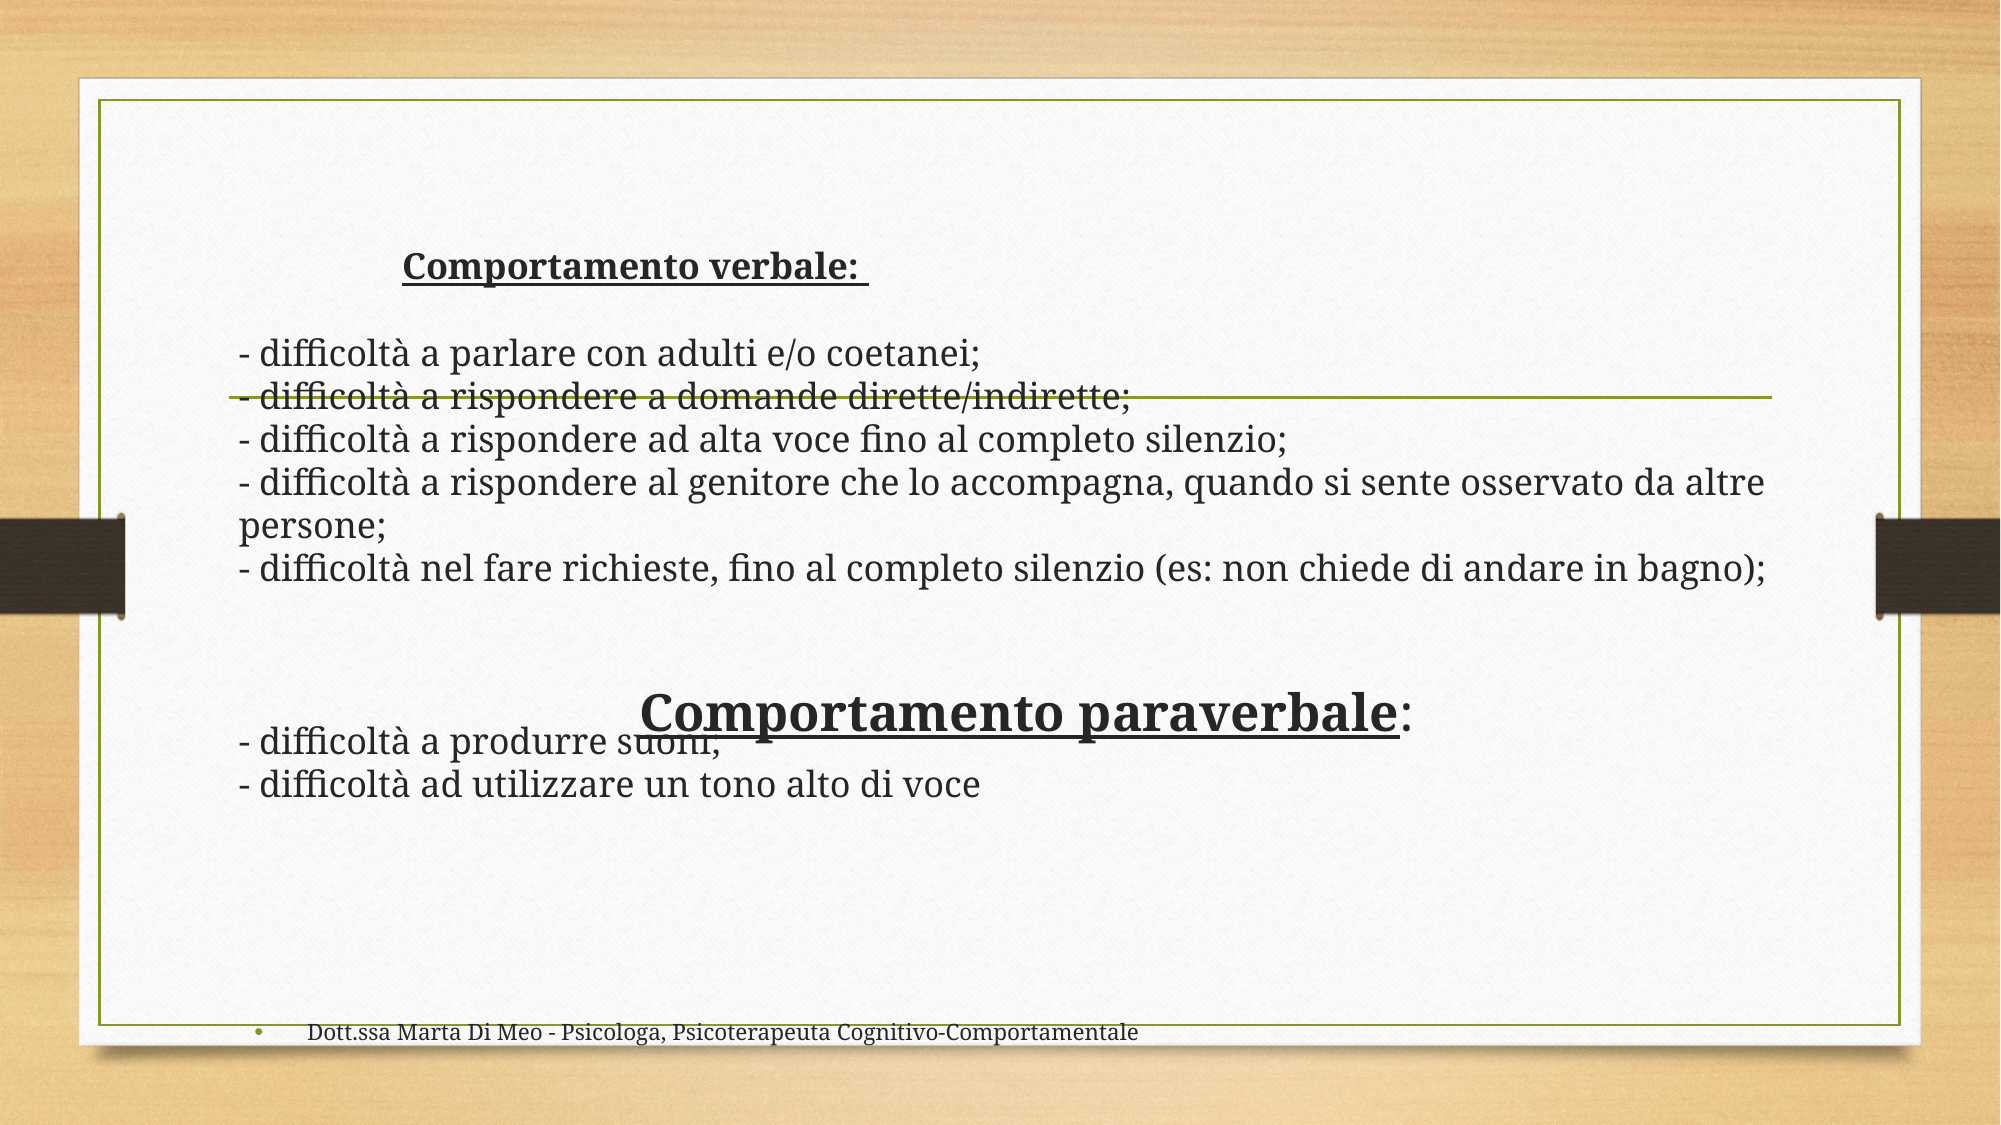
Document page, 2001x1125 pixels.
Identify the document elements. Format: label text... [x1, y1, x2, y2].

list Comportamento paraverbale: Dott.ssa Marta Di Meo - Psicologa, Psicoterapeuta Cognitivo-Comportamentale [239, 551, 1815, 1059]
title Comportamento verbale: - difficoltà a parlare con adulti e/o coetanei; - difficoltà a rispondere a domande dirette/indirette; - difficoltà a rispondere ad alta voce fino al completo silenzio; - difficoltà a rispondere al genitore che lo accompagna, quando si sente osservato da altre persone; - difficoltà nel fare richieste, fino al completo silenzio (es: non chiede di andare in bagno); - difficoltà a produrre suoni; - difficoltà ad utilizzare un tono alto di voce [223, 212, 1799, 923]
picture [0, 0, 2001, 1125]
